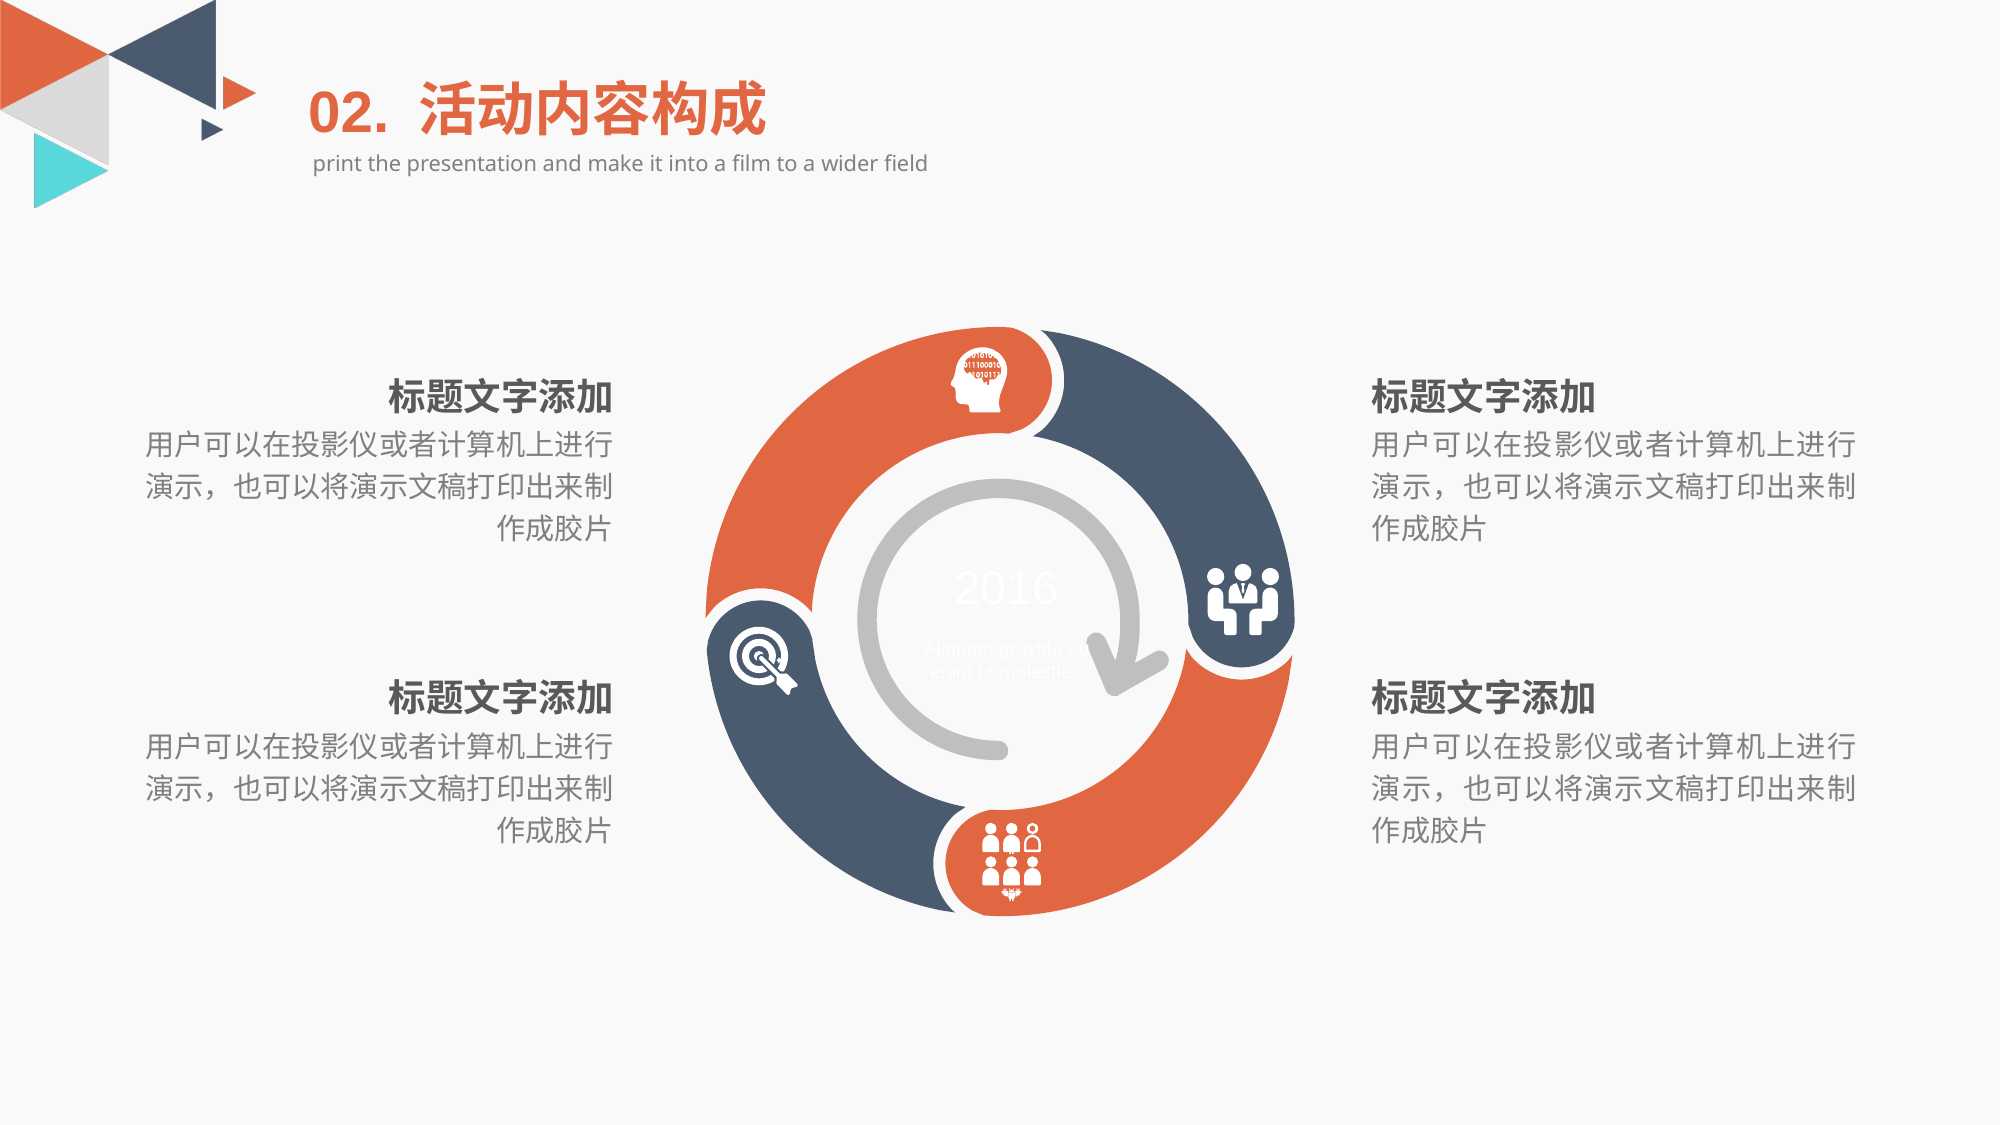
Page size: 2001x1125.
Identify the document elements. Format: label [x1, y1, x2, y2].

text_box [113, 658, 629, 857]
text_box [1357, 658, 1872, 857]
text_box [705, 326, 1295, 917]
text_box [1357, 356, 1872, 555]
text_box [113, 356, 629, 555]
text_box [292, 64, 1022, 182]
picture [1, 0, 256, 232]
